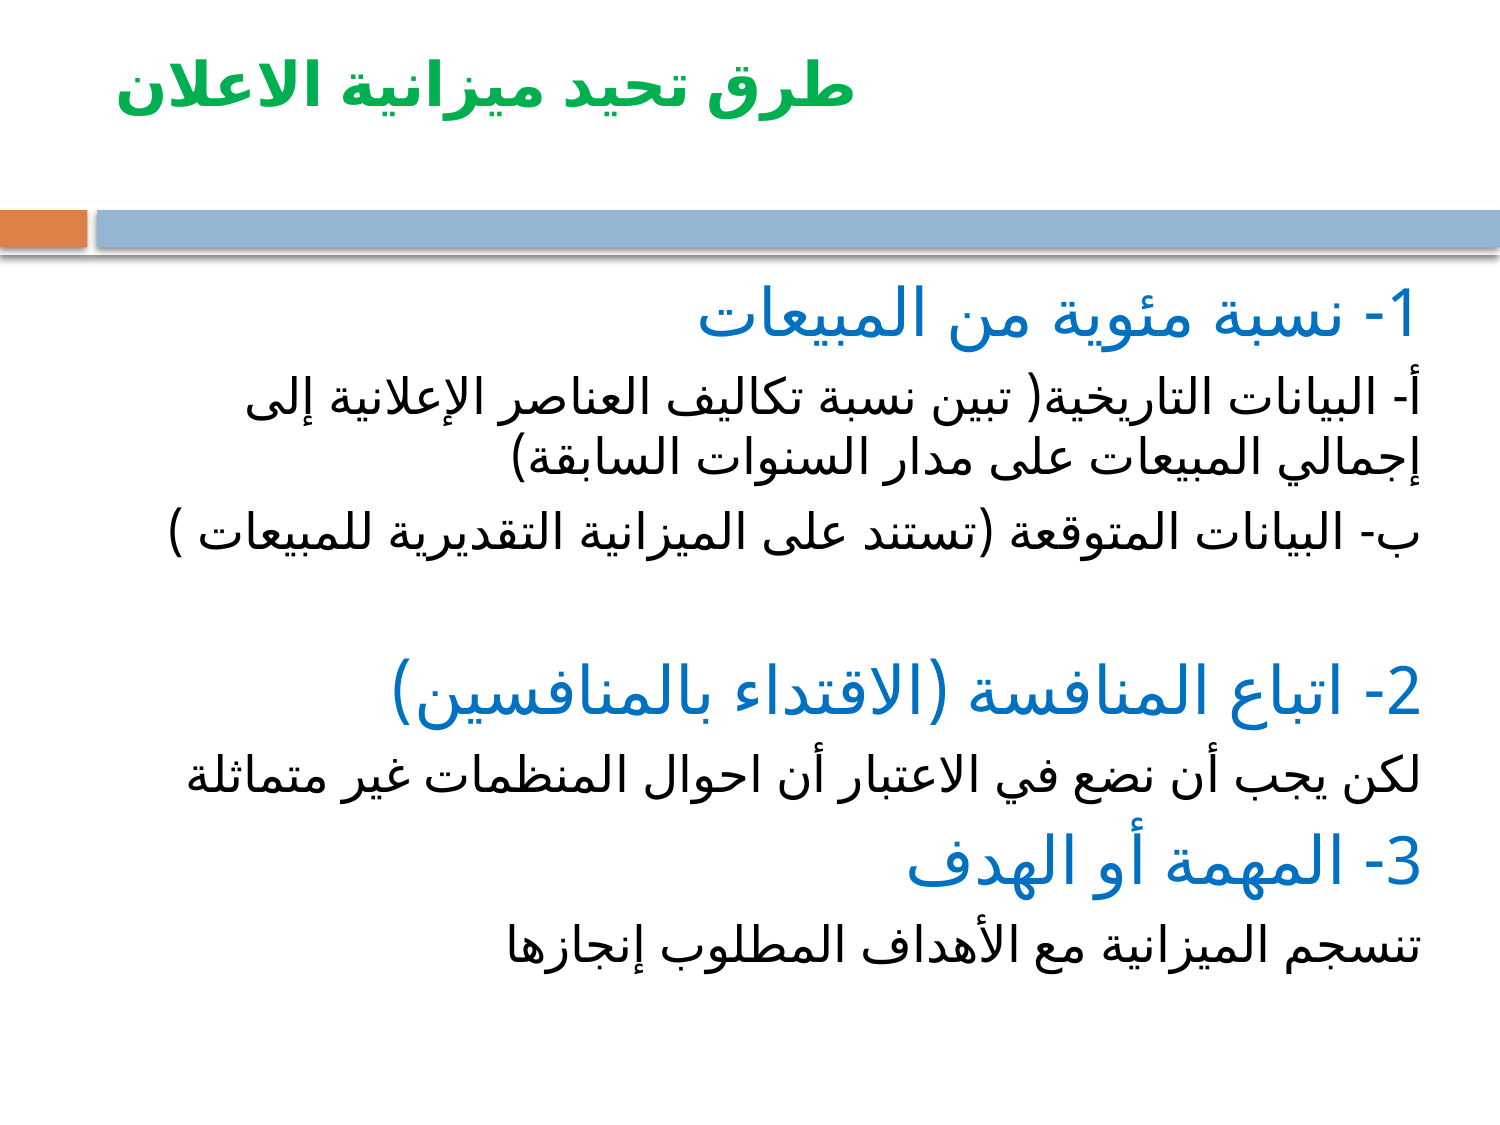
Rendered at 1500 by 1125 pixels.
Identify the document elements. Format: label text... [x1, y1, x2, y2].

title طرق تحيد ميزانية الاعلان [100, 37, 1438, 200]
list 1- نسبة مئوية من المبيعات أ- البيانات التاريخية( تبين نسبة تكاليف العناصر الإعلانية إلى إجمالي المبيعات على مدار السنوات السابقة) ب- البيانات المتوقعة (تستند على الميزانية التقديرية للمبيعات ) 2- اتباع المنافسة (الاقتداء بالمنافسين) لكن يجب أن نضع في الاعتبار أن احوال المنظمات غير متماثلة 3- المهمة أو الهدف تنسجم الميزانية مع الأهداف المطلوب إنجازها [100, 262, 1438, 1000]
